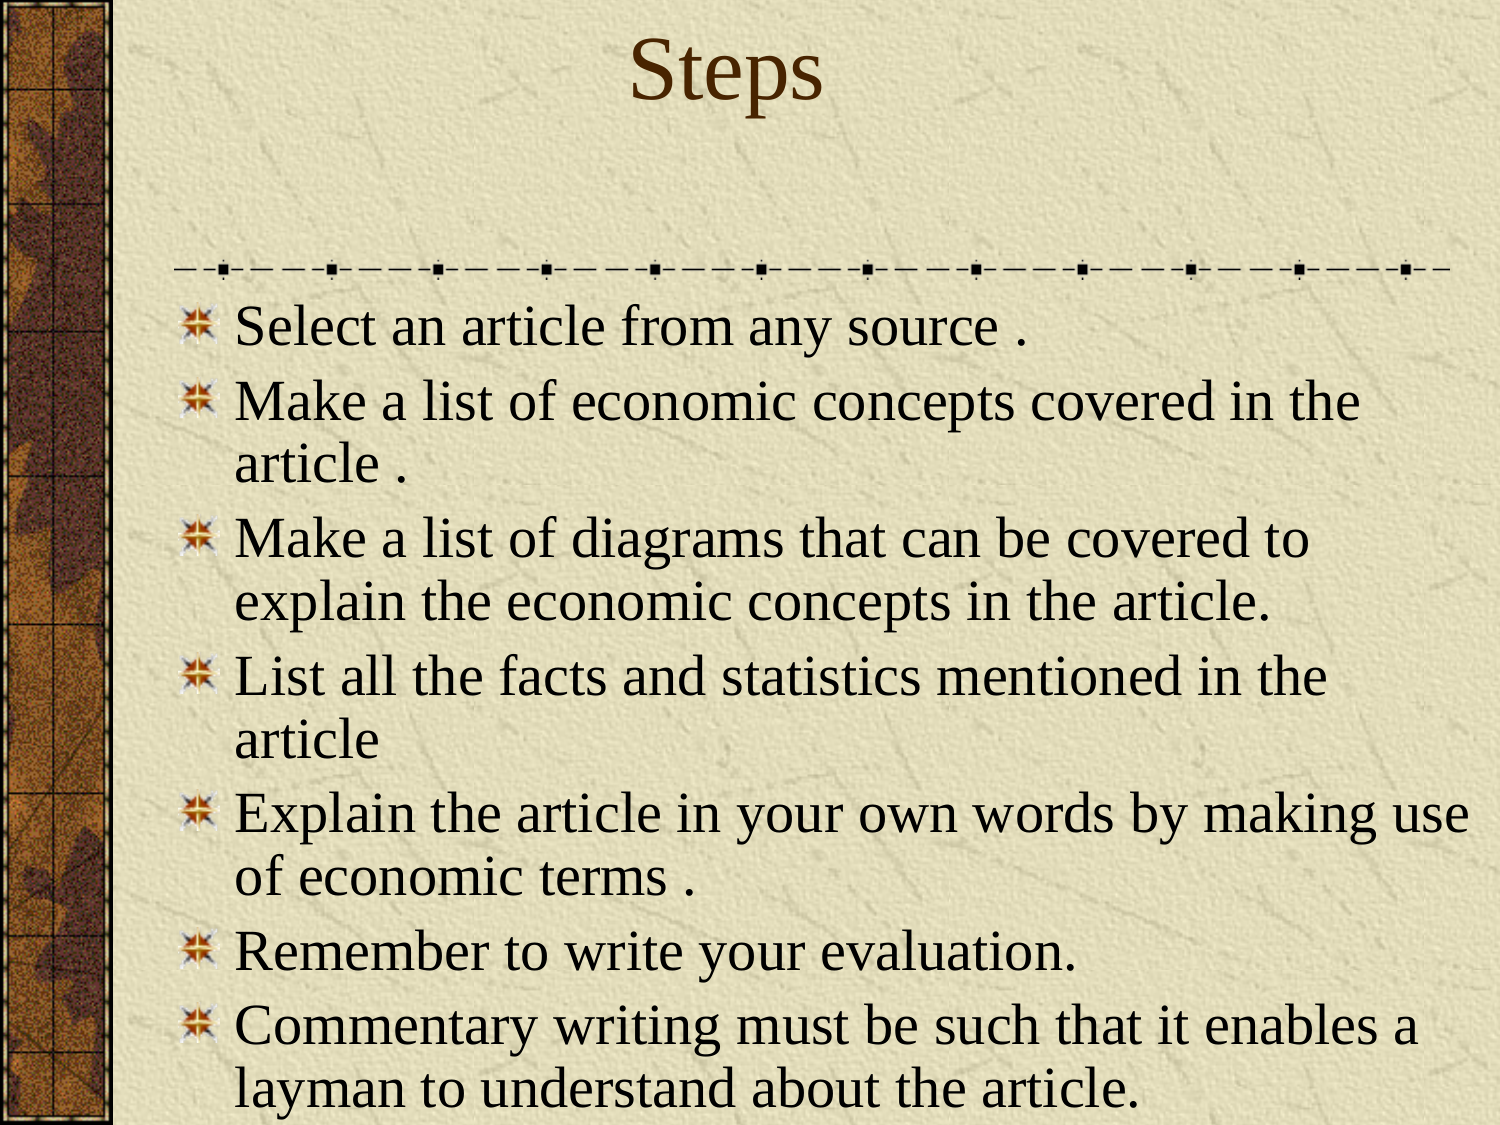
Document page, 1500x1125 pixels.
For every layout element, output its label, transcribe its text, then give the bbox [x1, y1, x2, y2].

list Select an article from any source . Make a list of economic concepts covered in the article . Make a list of diagrams that can be covered to explain the economic concepts in the article. List all the facts and statistics mentioned in the article Explain the article in your own words by making use of economic terms . Remember to write your evaluation. Commentary writing must be such that it enables a layman to understand about the article. [163, 287, 1500, 1073]
picture [178, 377, 220, 418]
picture [178, 652, 220, 694]
picture [178, 302, 220, 344]
picture [0, 0, 1500, 1125]
picture [178, 927, 220, 969]
picture [178, 1002, 220, 1043]
picture [178, 789, 220, 831]
title Steps [174, 0, 1451, 126]
picture [178, 514, 220, 556]
